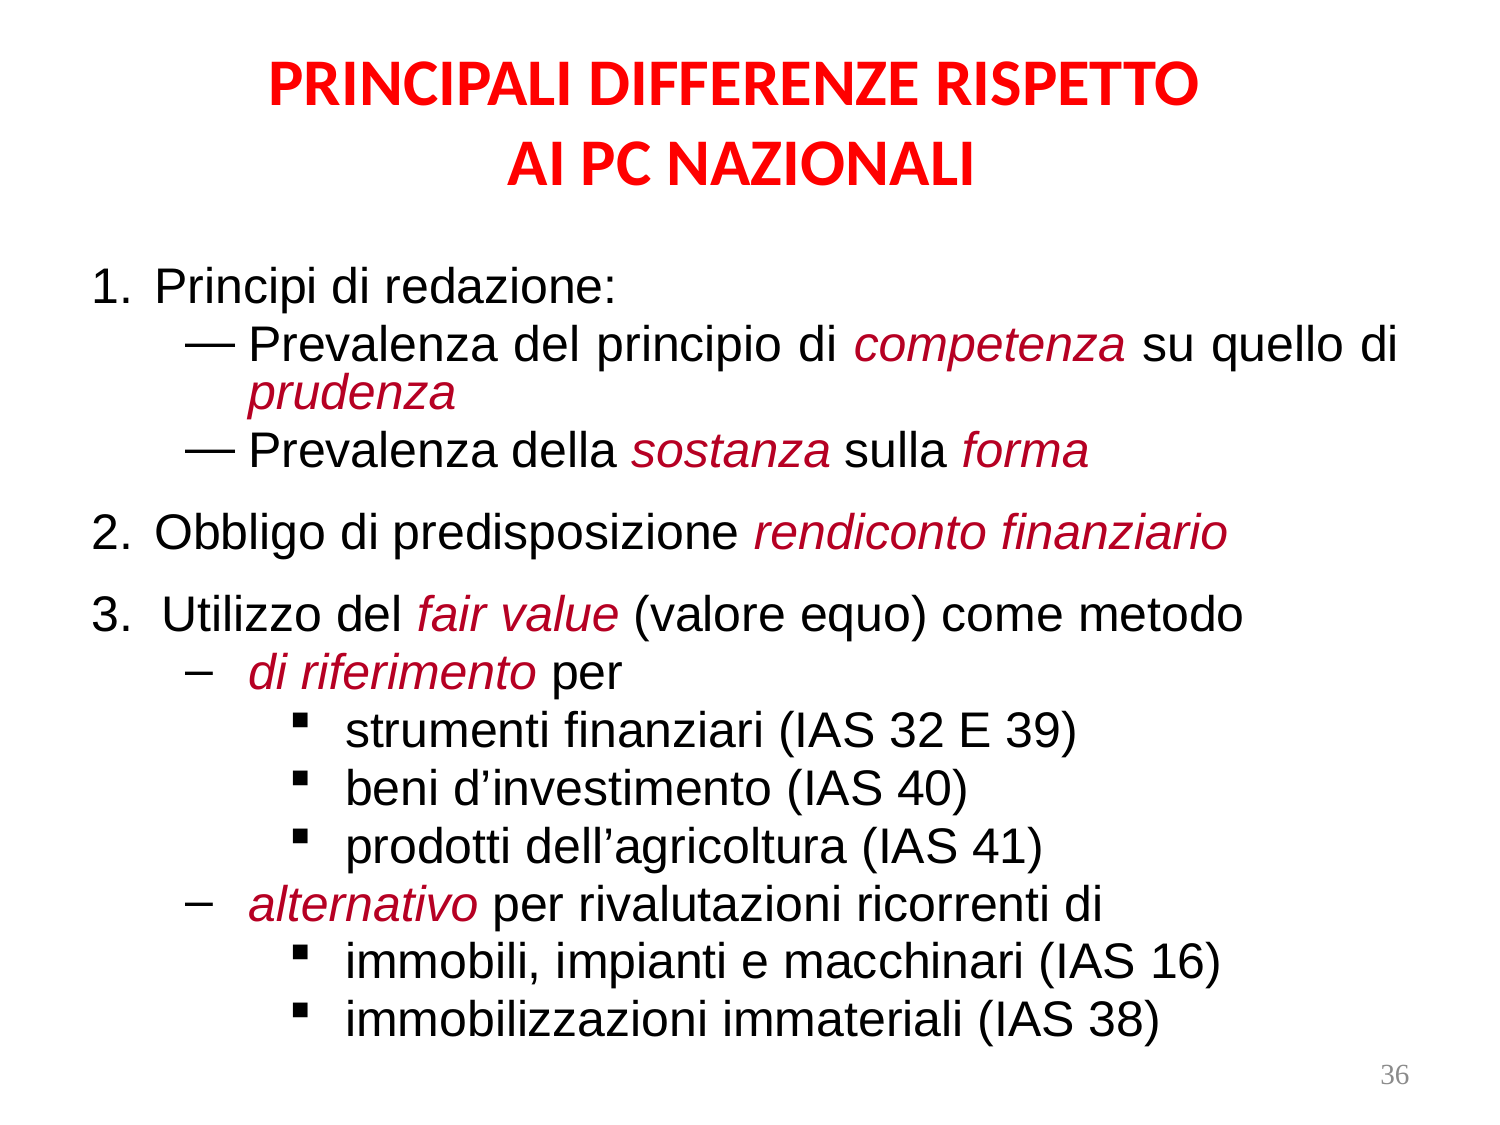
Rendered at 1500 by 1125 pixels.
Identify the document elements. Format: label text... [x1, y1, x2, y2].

title PRINCIPALI DIFFERENZE RISPETTO AI PC NAZIONALI [4, 31, 1480, 207]
slide_number 36 [1074, 1042, 1425, 1103]
list Principi di redazione: Prevalenza del principio di competenza su quello di prudenza Prevalenza della sostanza sulla forma Obbligo di predisposizione rendiconto finanziario 3. Utilizzo del fair value (valore equo) come metodo di riferimento per strumenti finanziari (IAS 32 E 39) beni d’investimento (IAS 40) prodotti dell’agricoltura (IAS 41) alternativo per rivalutazioni ricorrenti di immobili, impianti e macchinari (IAS 16) immobilizzazioni immateriali (IAS 38) [76, 257, 1415, 1071]
